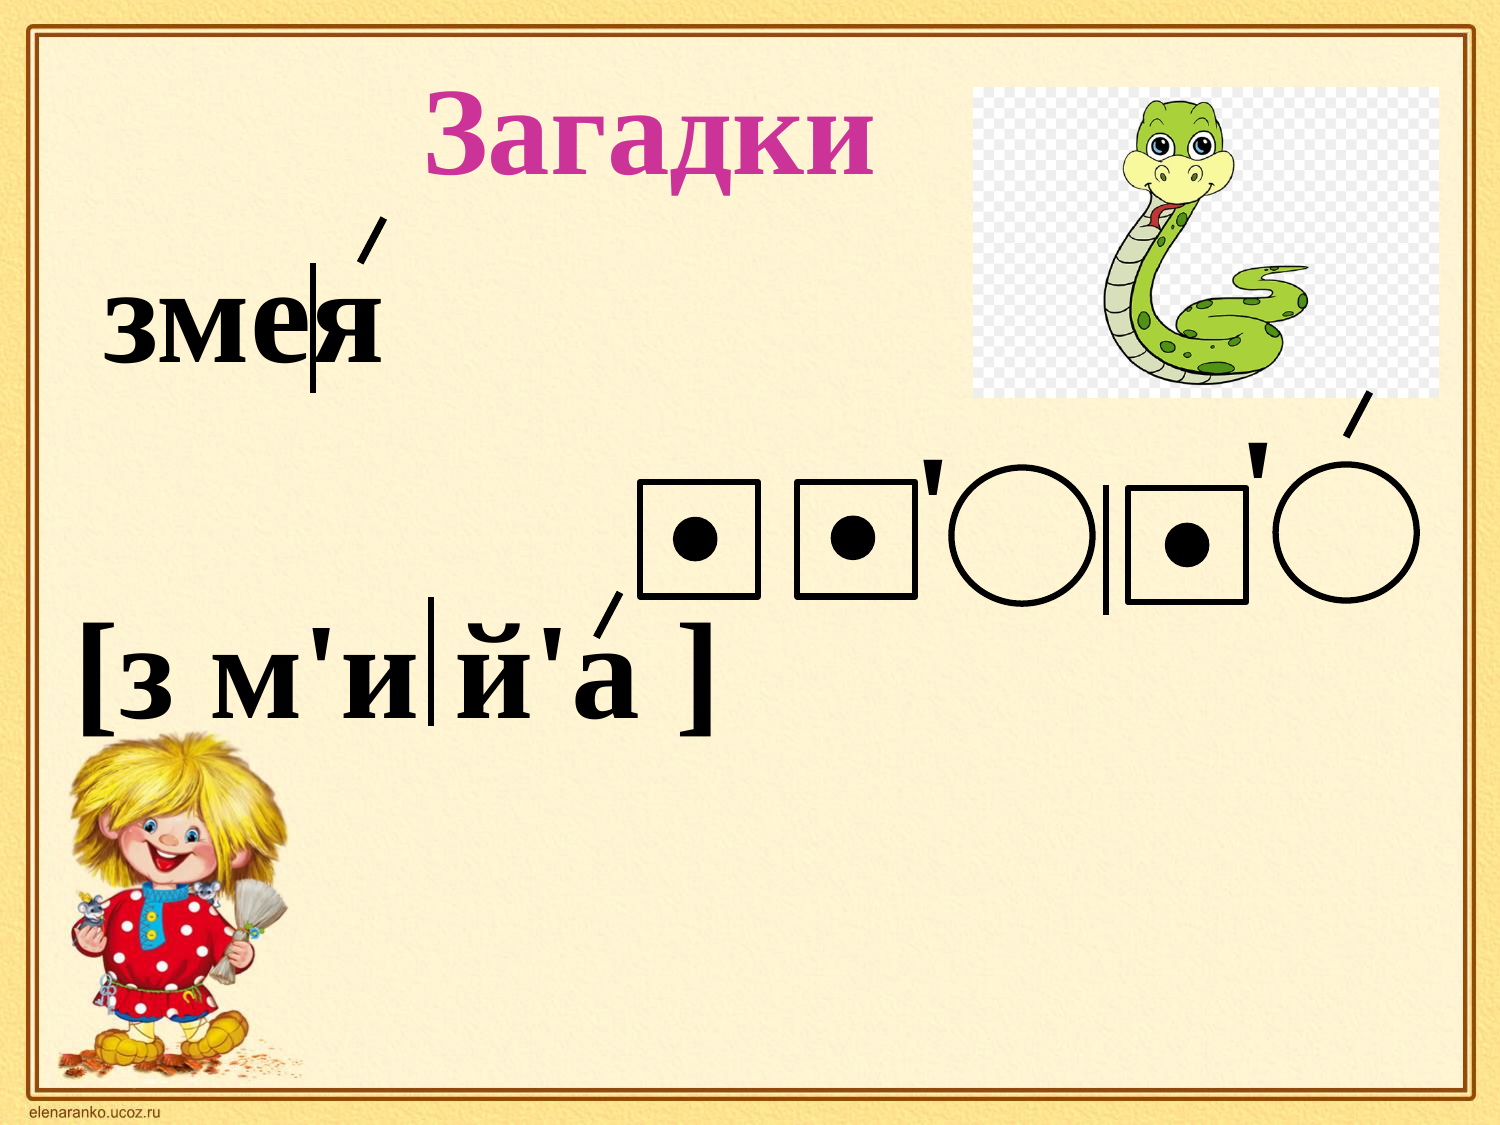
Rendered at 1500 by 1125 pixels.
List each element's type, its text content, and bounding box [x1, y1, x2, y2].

text_box [з м'и й'а ] [58, 573, 804, 754]
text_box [359, 217, 384, 264]
text_box [795, 480, 917, 599]
text_box [1126, 486, 1248, 604]
text_box Загадки [407, 42, 1128, 208]
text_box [596, 592, 621, 638]
text_box [986, 465, 1095, 606]
picture [0, 0, 1500, 1125]
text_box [1345, 391, 1370, 438]
text_box ' [1222, 406, 1329, 579]
text_box [638, 480, 760, 599]
text_box змея [88, 218, 432, 398]
text_box [673, 517, 717, 561]
text_box ' [898, 401, 1005, 597]
text_box [1273, 462, 1419, 603]
text_box [1165, 523, 1209, 567]
text_box [831, 516, 875, 560]
